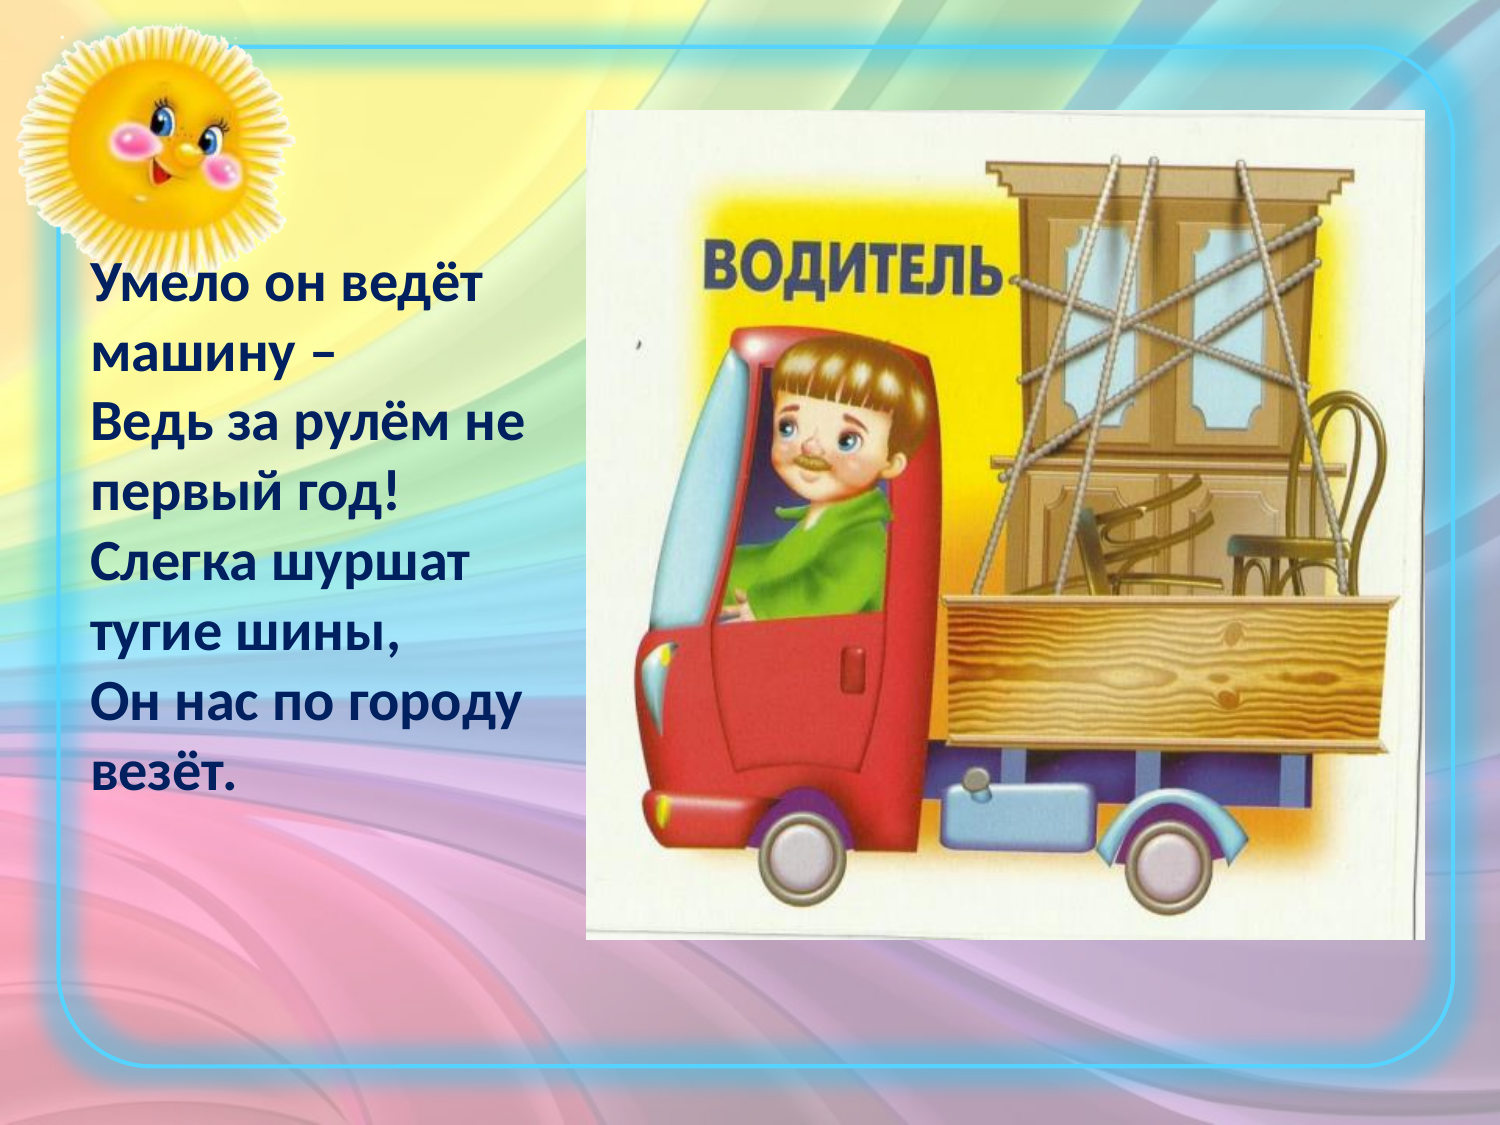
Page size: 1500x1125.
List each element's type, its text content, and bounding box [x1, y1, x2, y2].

list Умело он ведёт машину – Ведь за рулём не первый год! Слегка шуршат тугие шины, Он нас по городу везёт. [75, 235, 569, 1005]
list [586, 109, 1426, 940]
picture [11, 11, 340, 340]
